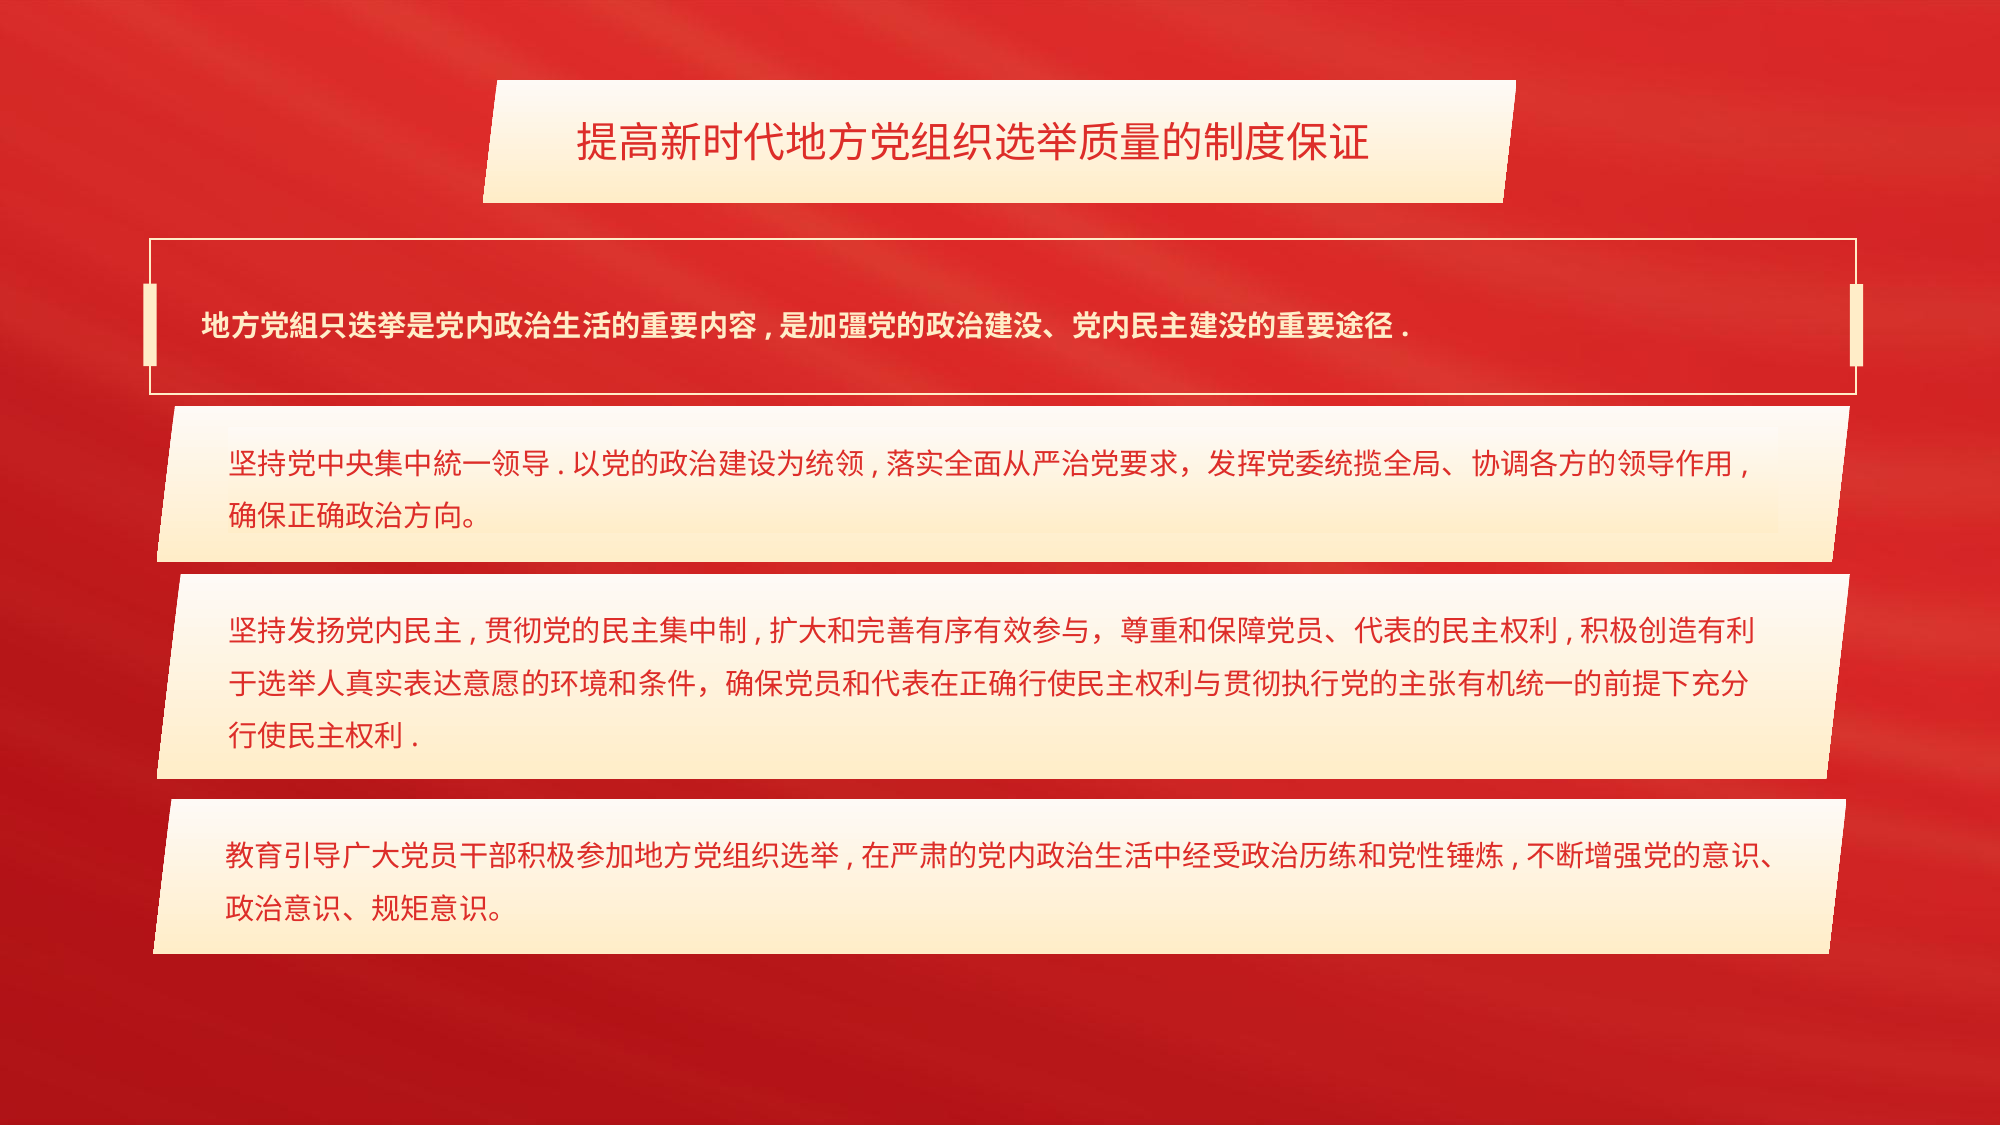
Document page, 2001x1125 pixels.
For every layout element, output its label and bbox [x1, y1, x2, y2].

text_box [156, 573, 1850, 780]
text_box [156, 406, 1850, 562]
picture [0, 0, 2000, 1125]
text_box [143, 238, 1864, 395]
text_box [483, 79, 1517, 203]
text_box [153, 798, 1847, 955]
